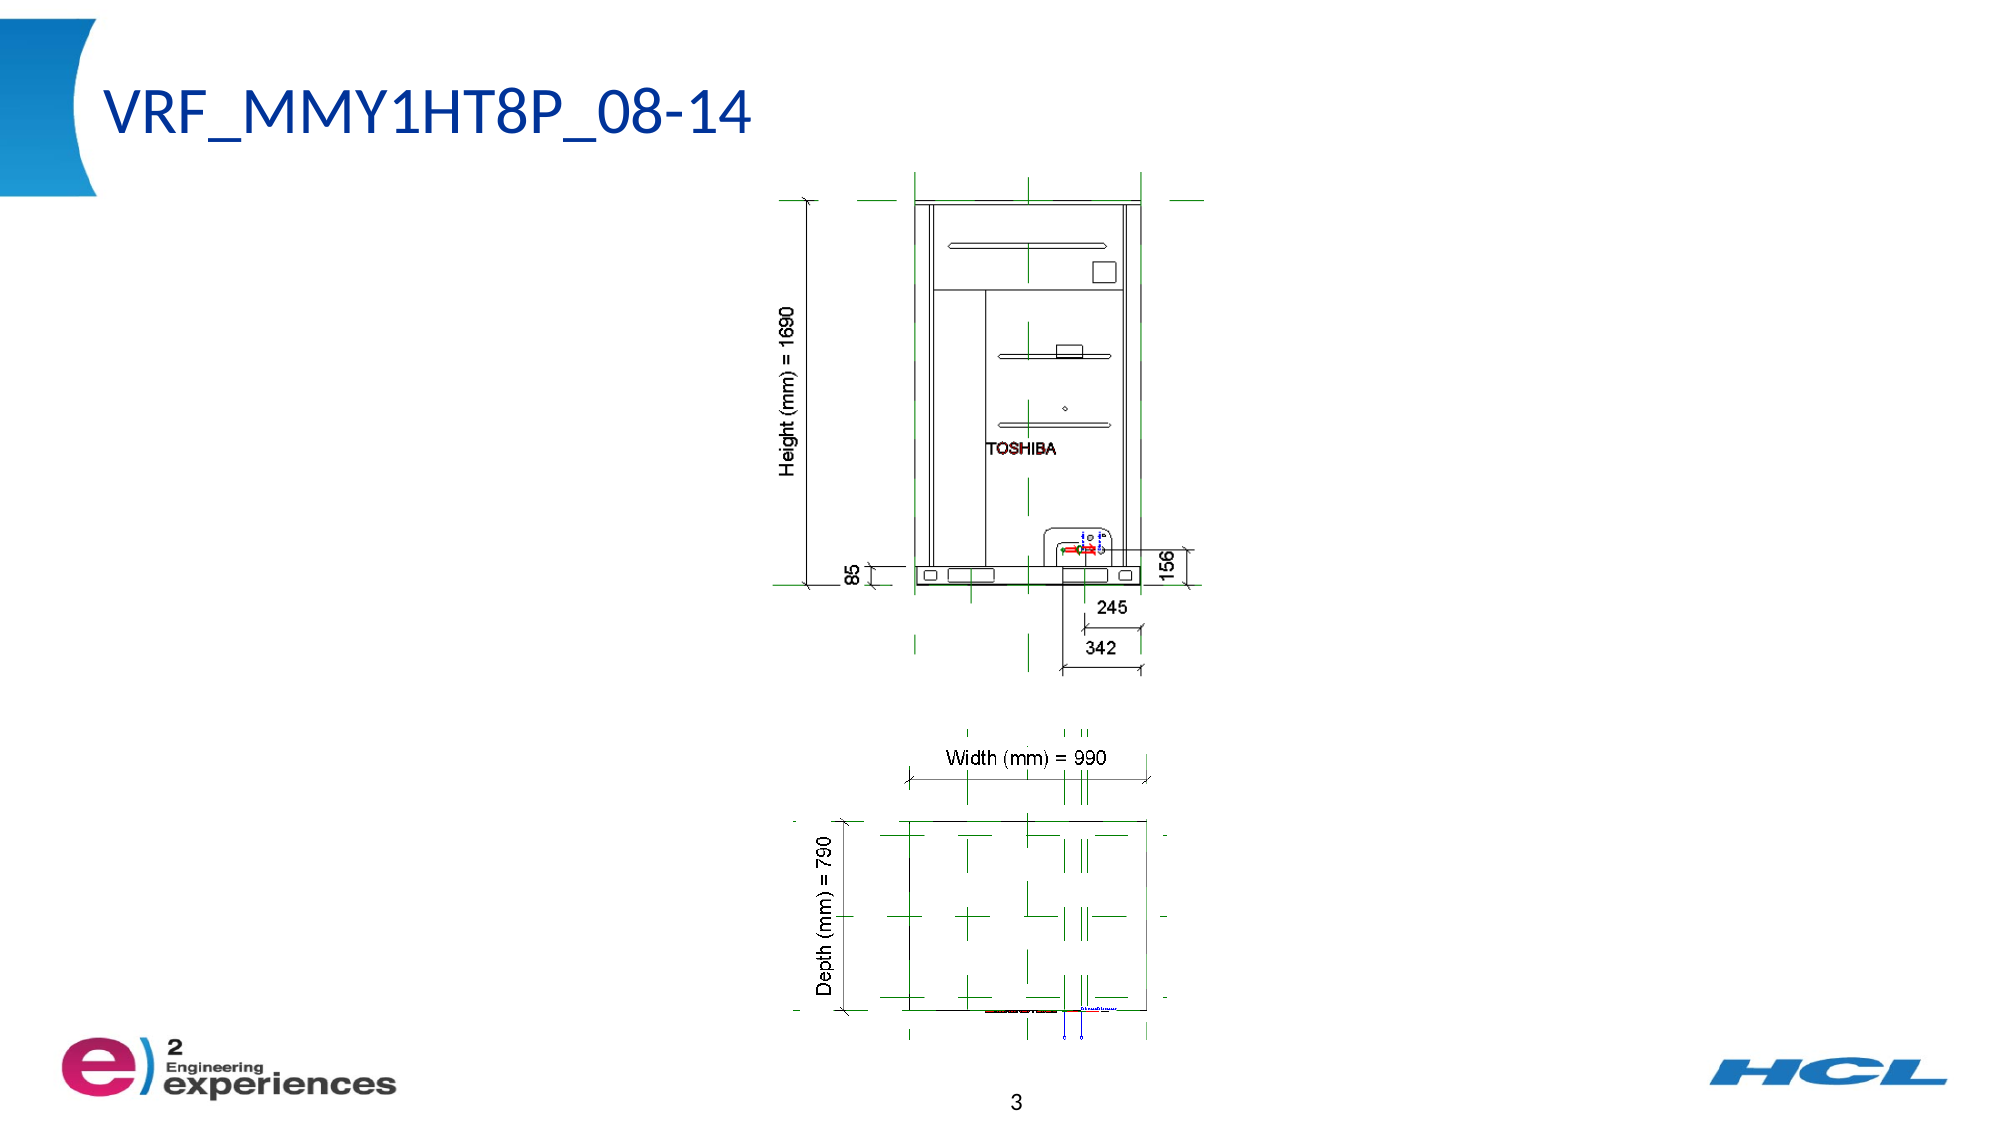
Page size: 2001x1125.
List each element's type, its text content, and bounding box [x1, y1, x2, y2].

text_box VRF_MMY1HT8P_08-14 [88, 59, 768, 155]
picture [0, 0, 2000, 1125]
